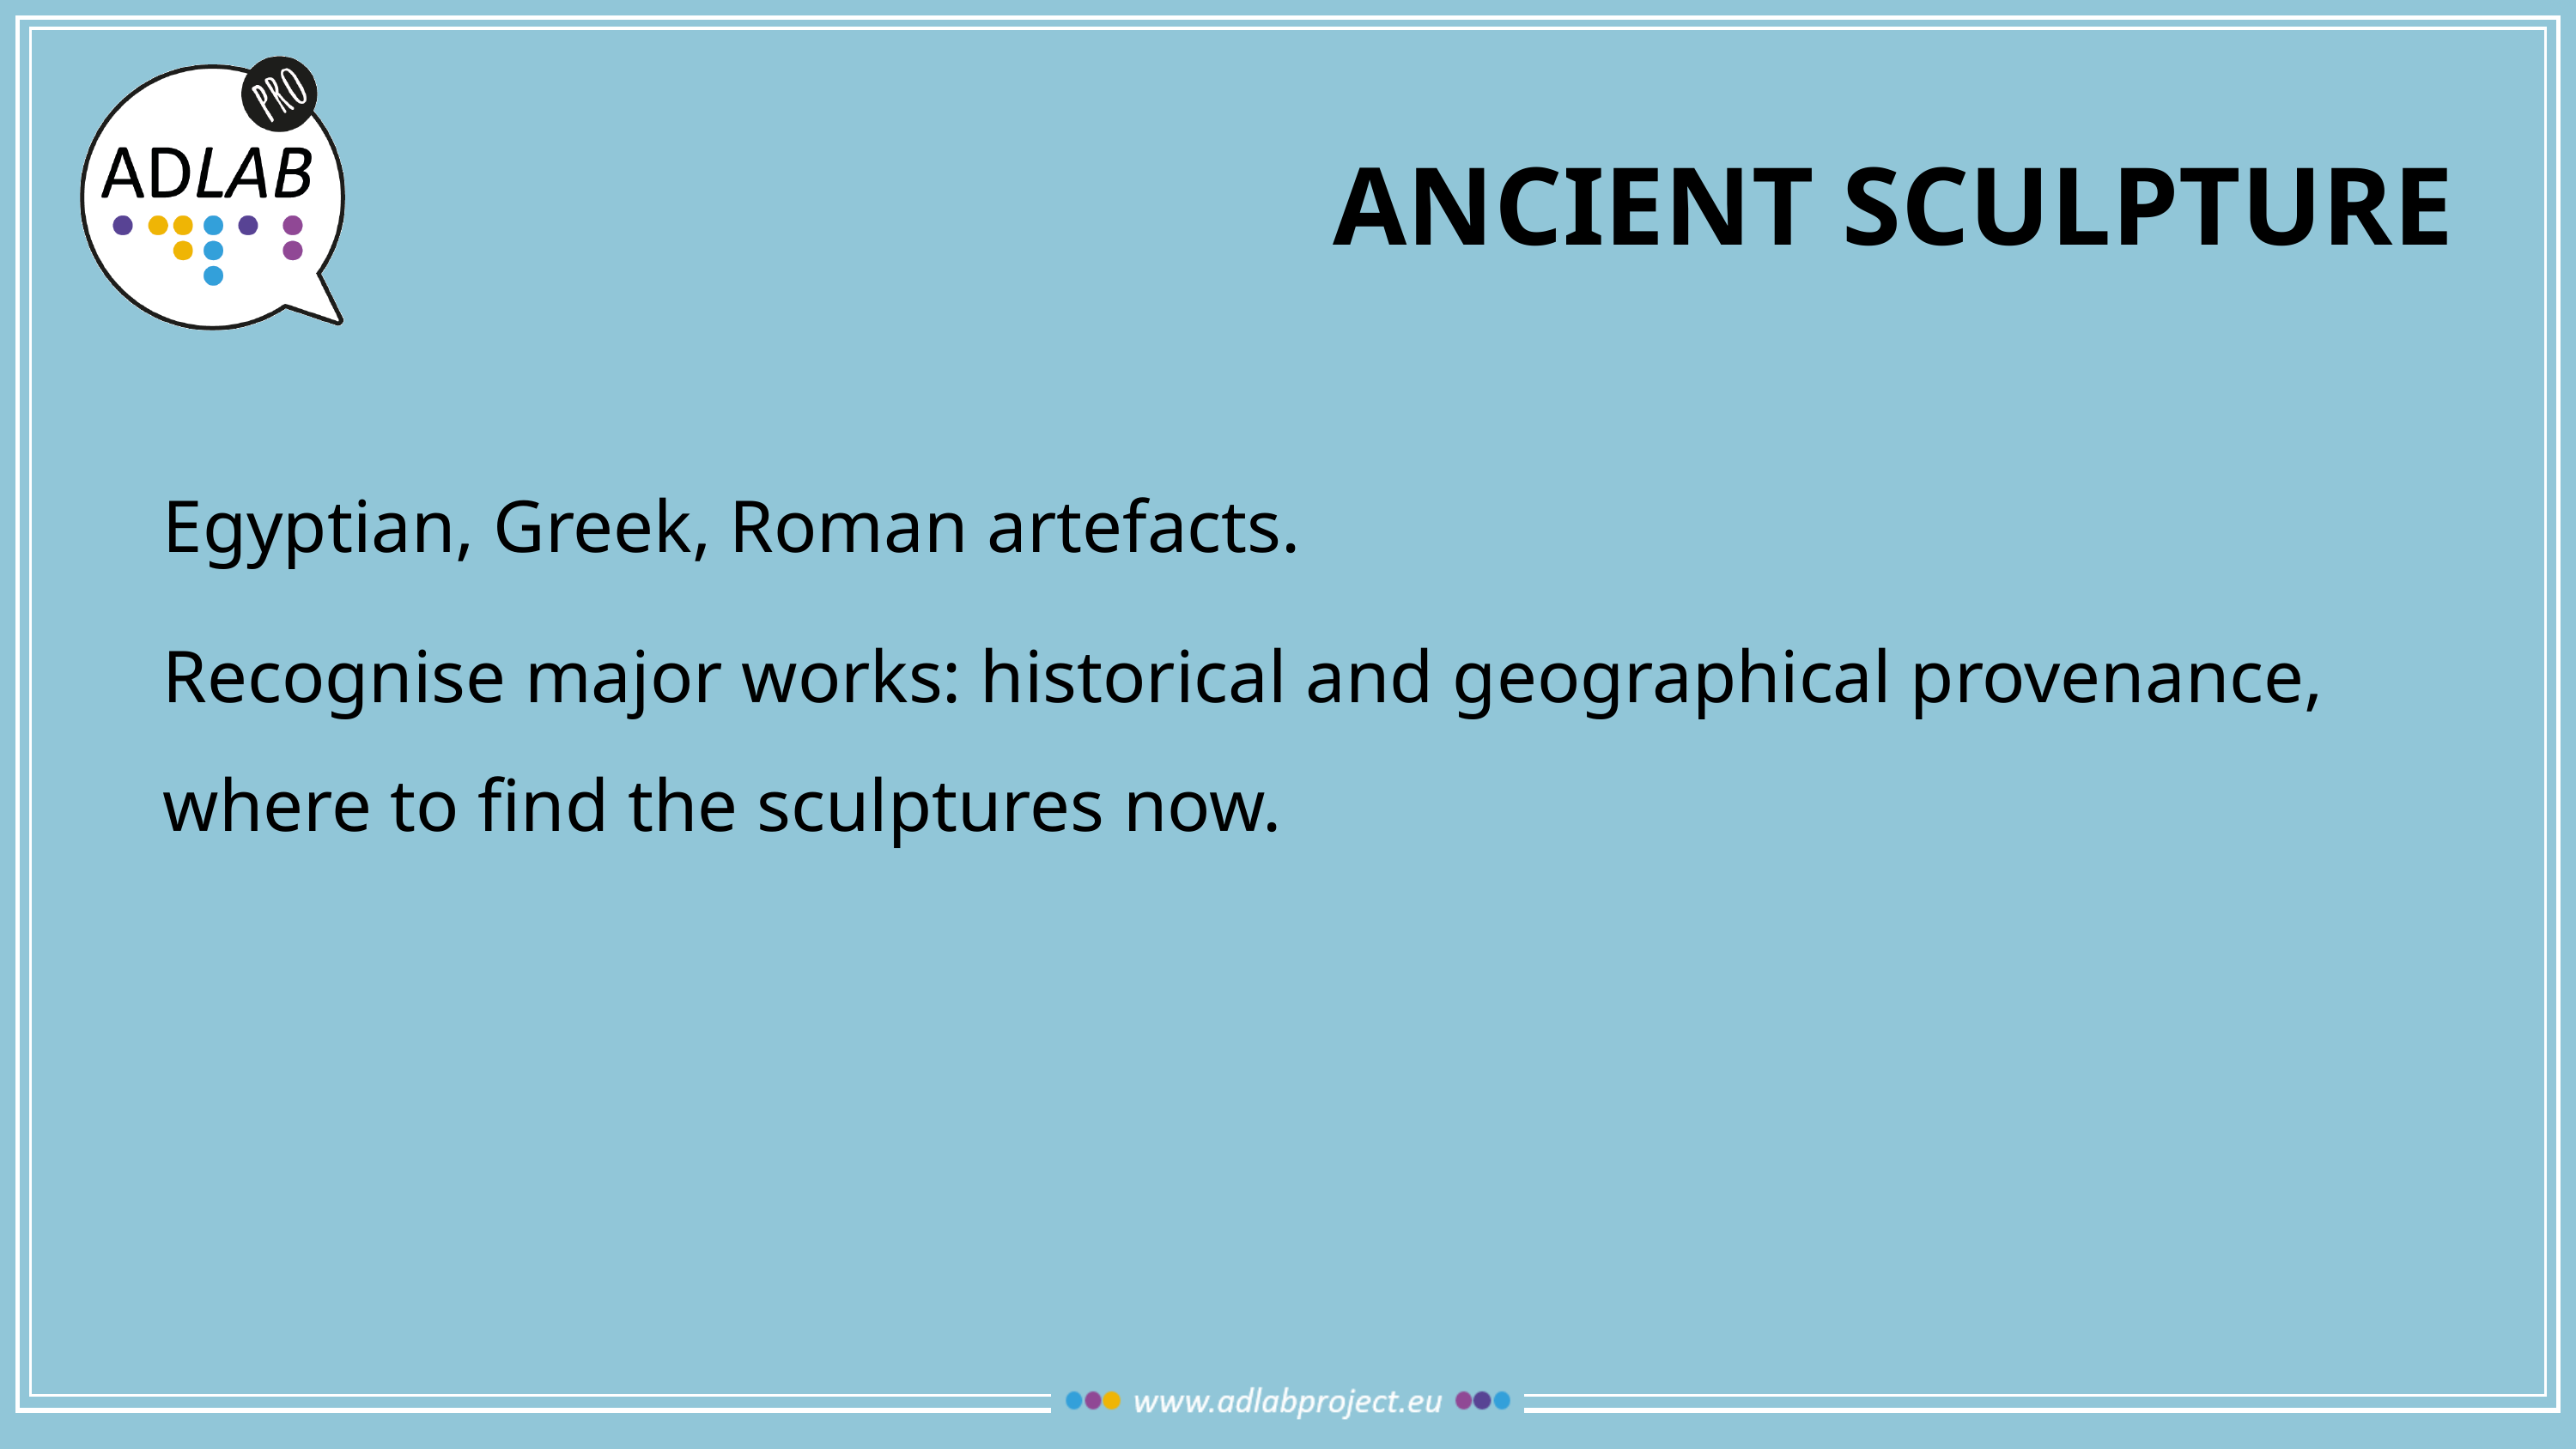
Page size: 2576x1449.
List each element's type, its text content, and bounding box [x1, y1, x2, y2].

list Egyptian, Greek, Roman artefacts. Recognise major works: historical and geographical provenance, where to find the sculptures now. [150, 431, 2467, 1087]
picture [1051, 1378, 1524, 1429]
title ancient sculpture [384, 70, 2467, 351]
picture [72, 49, 353, 330]
